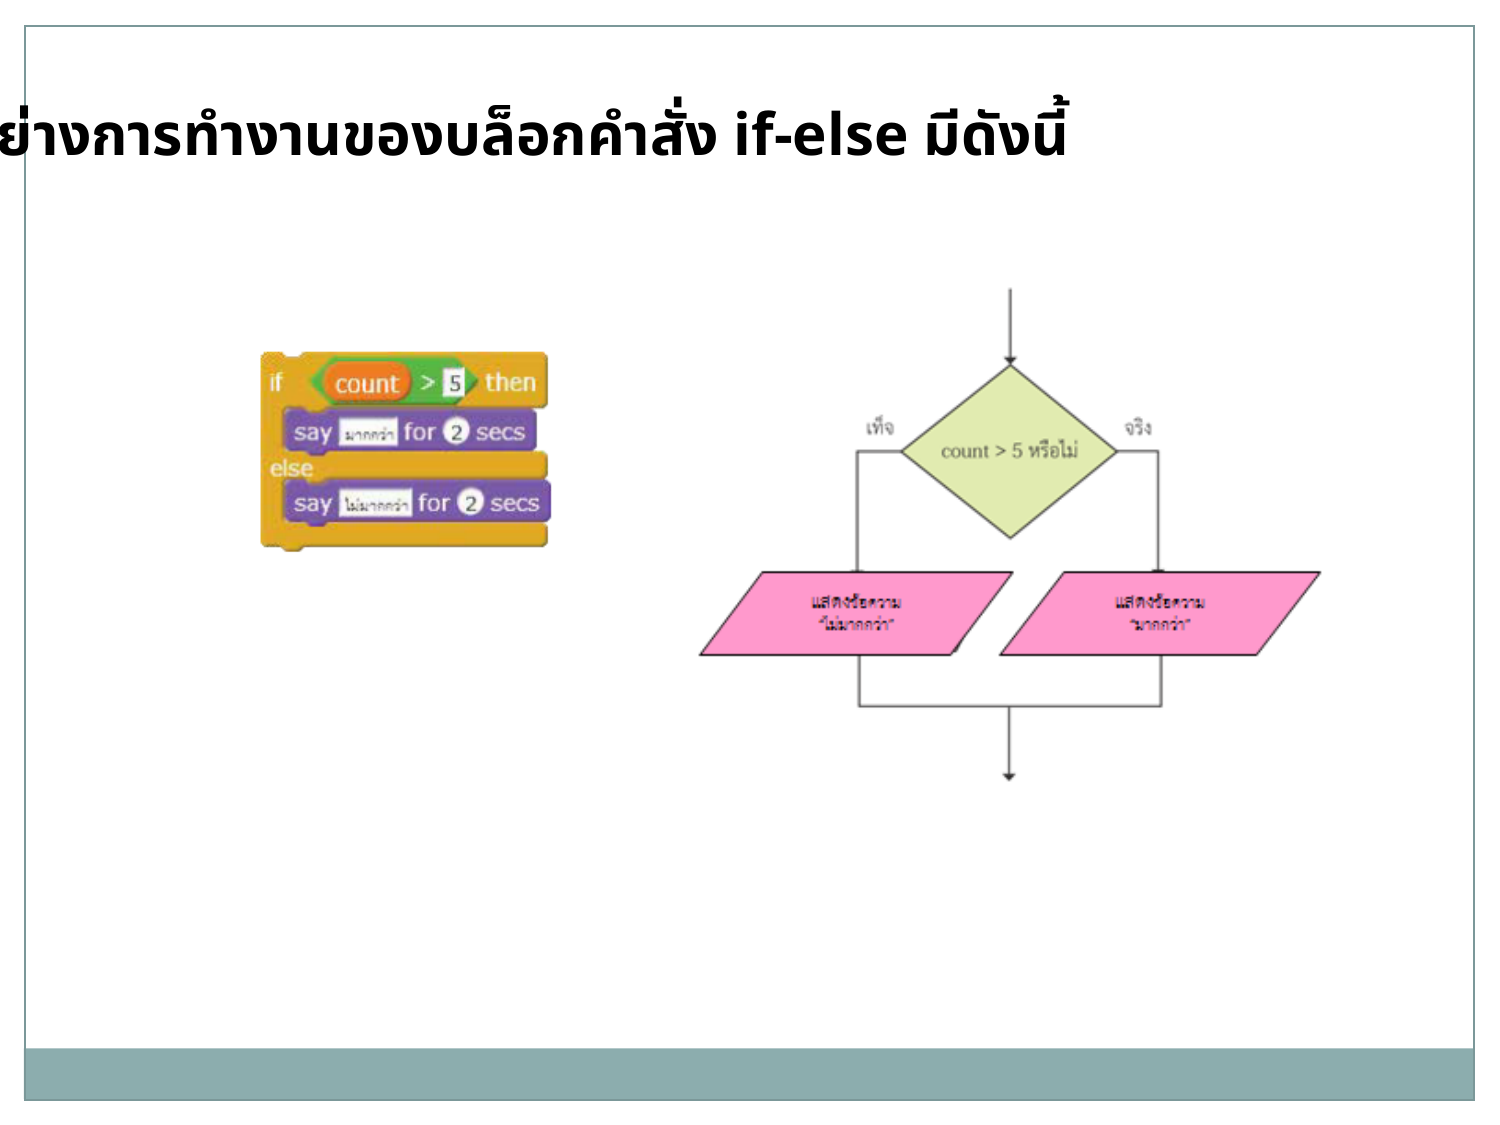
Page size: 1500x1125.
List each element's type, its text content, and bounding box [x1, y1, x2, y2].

picture [253, 337, 556, 564]
text_box ตัวอย่างการทำงานของบล็อกคำสั่ง if-else มีดังนี้ [0, 90, 1085, 175]
picture [690, 255, 1328, 811]
